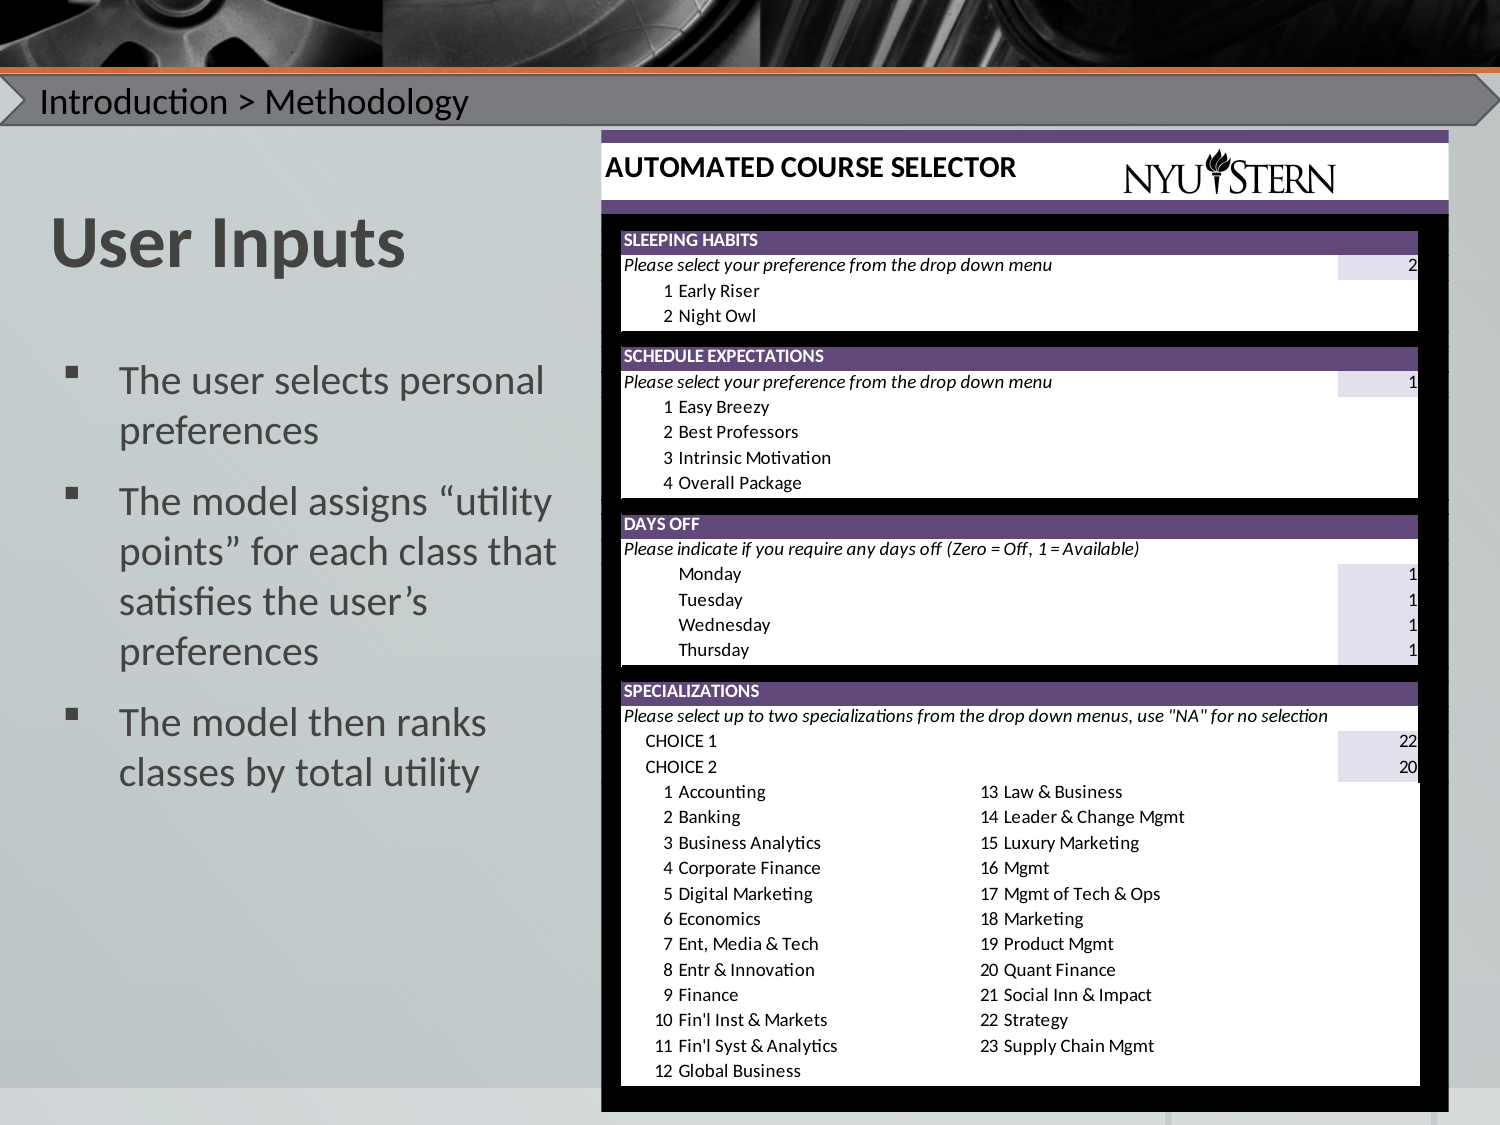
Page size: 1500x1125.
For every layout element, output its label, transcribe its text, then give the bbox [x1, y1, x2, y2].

title User Inputs [50, 162, 596, 313]
list The user selects personal preferences The model assigns “utility points” for each class that satisfies the user’s preferences The model then ranks classes by total utility [62, 345, 563, 1025]
text_box Introduction > Methodology [0, 73, 1500, 127]
picture [0, 0, 1500, 67]
picture [599, 129, 1451, 1113]
